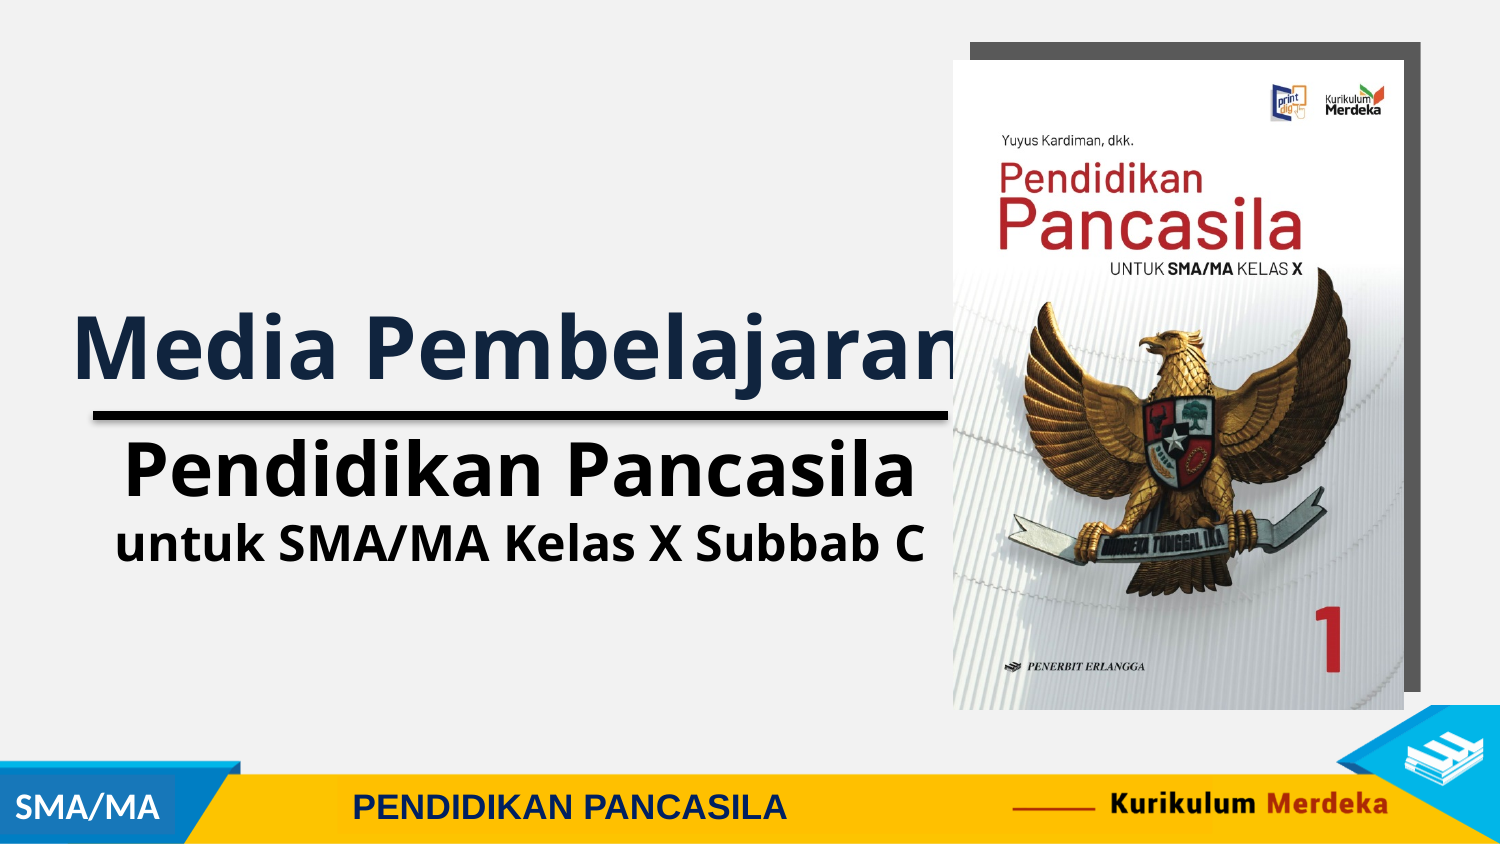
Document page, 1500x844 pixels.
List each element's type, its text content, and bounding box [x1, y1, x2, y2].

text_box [0, 705, 1500, 844]
text_box Media Pembelajaran [55, 284, 947, 405]
picture [952, 59, 1404, 705]
text_box Pendidikan Pancasila untuk SMA/MA Kelas X Subbab C [55, 413, 947, 579]
